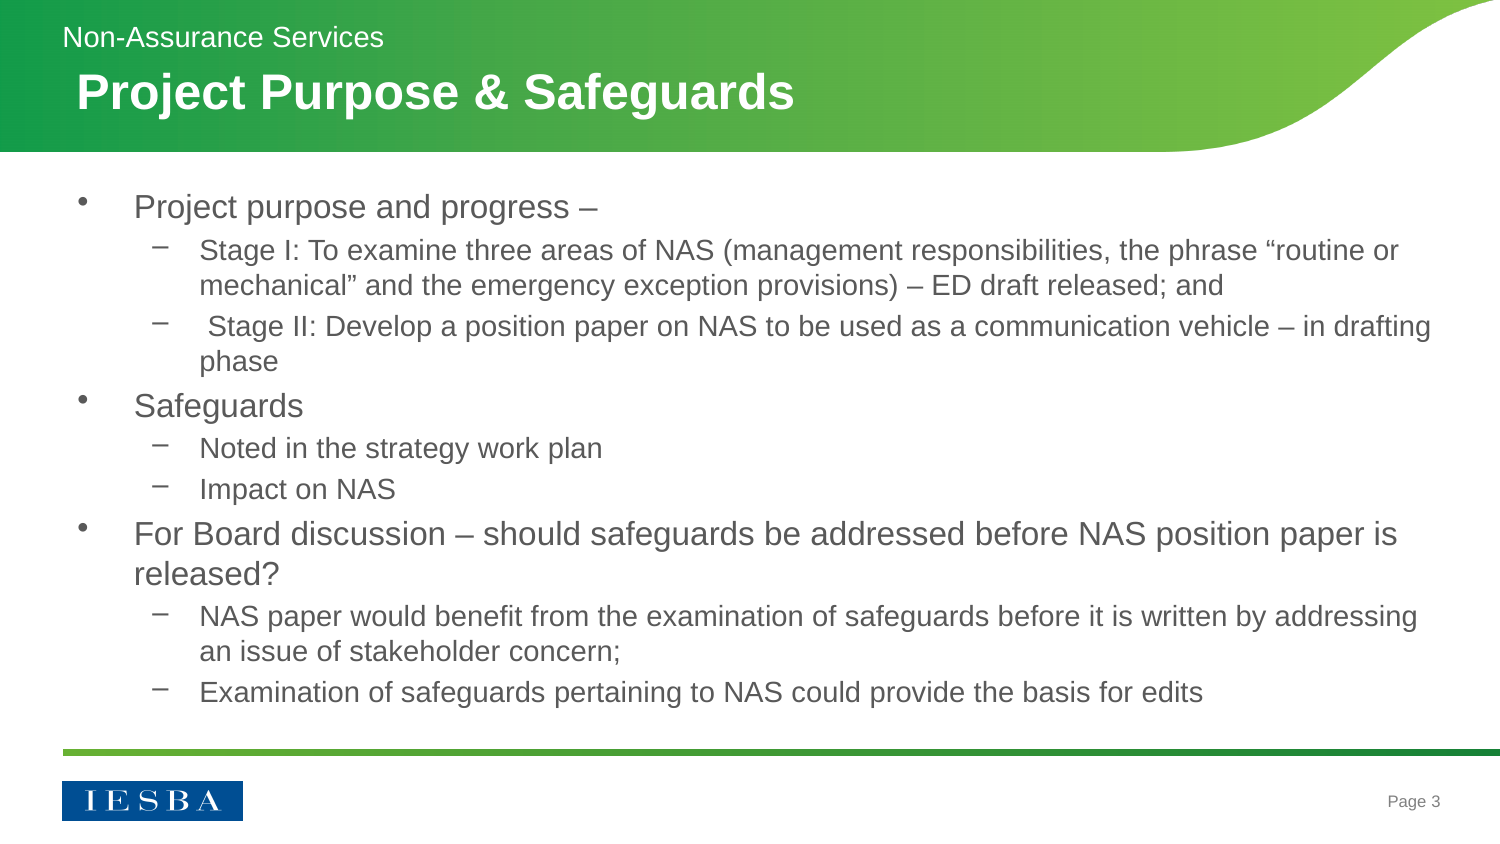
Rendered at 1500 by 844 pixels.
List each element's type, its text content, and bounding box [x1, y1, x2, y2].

list Project purpose and progress – Stage I: To examine three areas of NAS (management responsibilities, the phrase “routine or mechanical” and the emergency exception provisions) – ED draft released; and Stage II: Develop a position paper on NAS to be used as a communication vehicle – in drafting phase Safeguards Noted in the strategy work plan Impact on NAS For Board discussion – should safeguards be addressed before NAS position paper is released? NAS paper would benefit from the examination of safeguards before it is written by addressing an issue of stakeholder concern; Examination of safeguards pertaining to NAS could provide the basis for edits [62, 178, 1450, 685]
title Project Purpose & Safeguards [62, 56, 1300, 122]
subtitle Non-Assurance Services [62, 18, 500, 47]
picture [62, 781, 243, 821]
picture [0, 0, 1497, 152]
